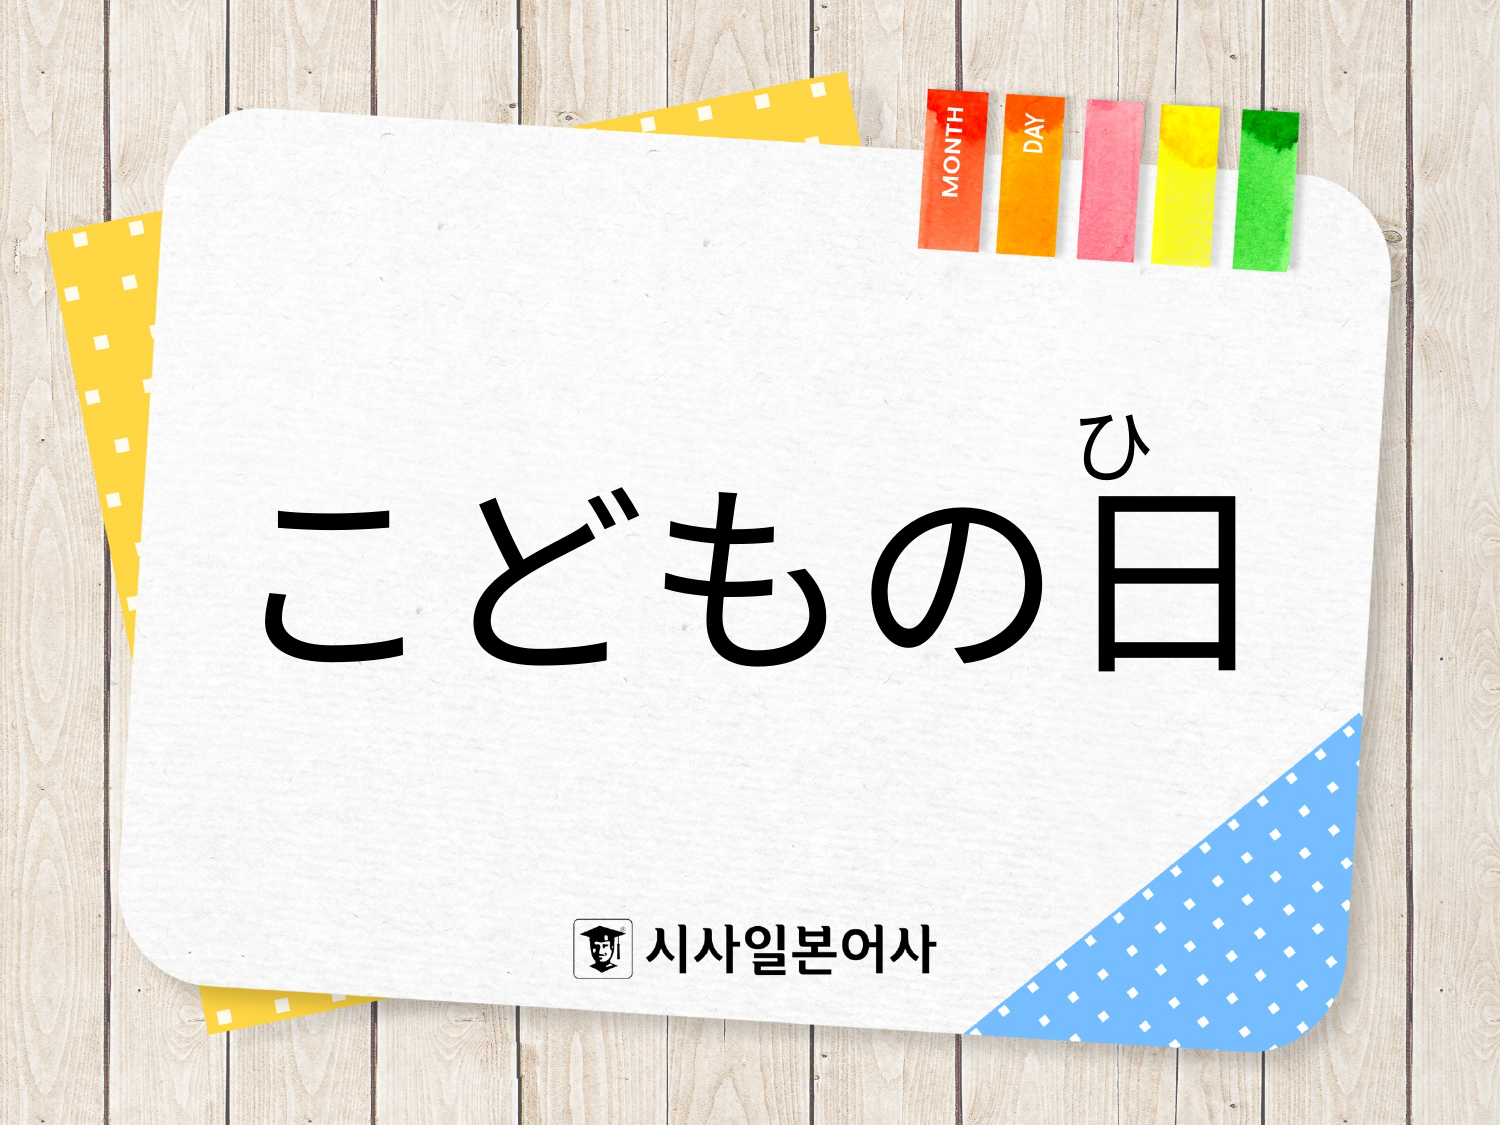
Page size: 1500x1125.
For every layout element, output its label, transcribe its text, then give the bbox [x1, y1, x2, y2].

text_box ひ [1056, 385, 1170, 501]
picture [0, 0, 1500, 1125]
title こどもの日 [75, 338, 1425, 811]
